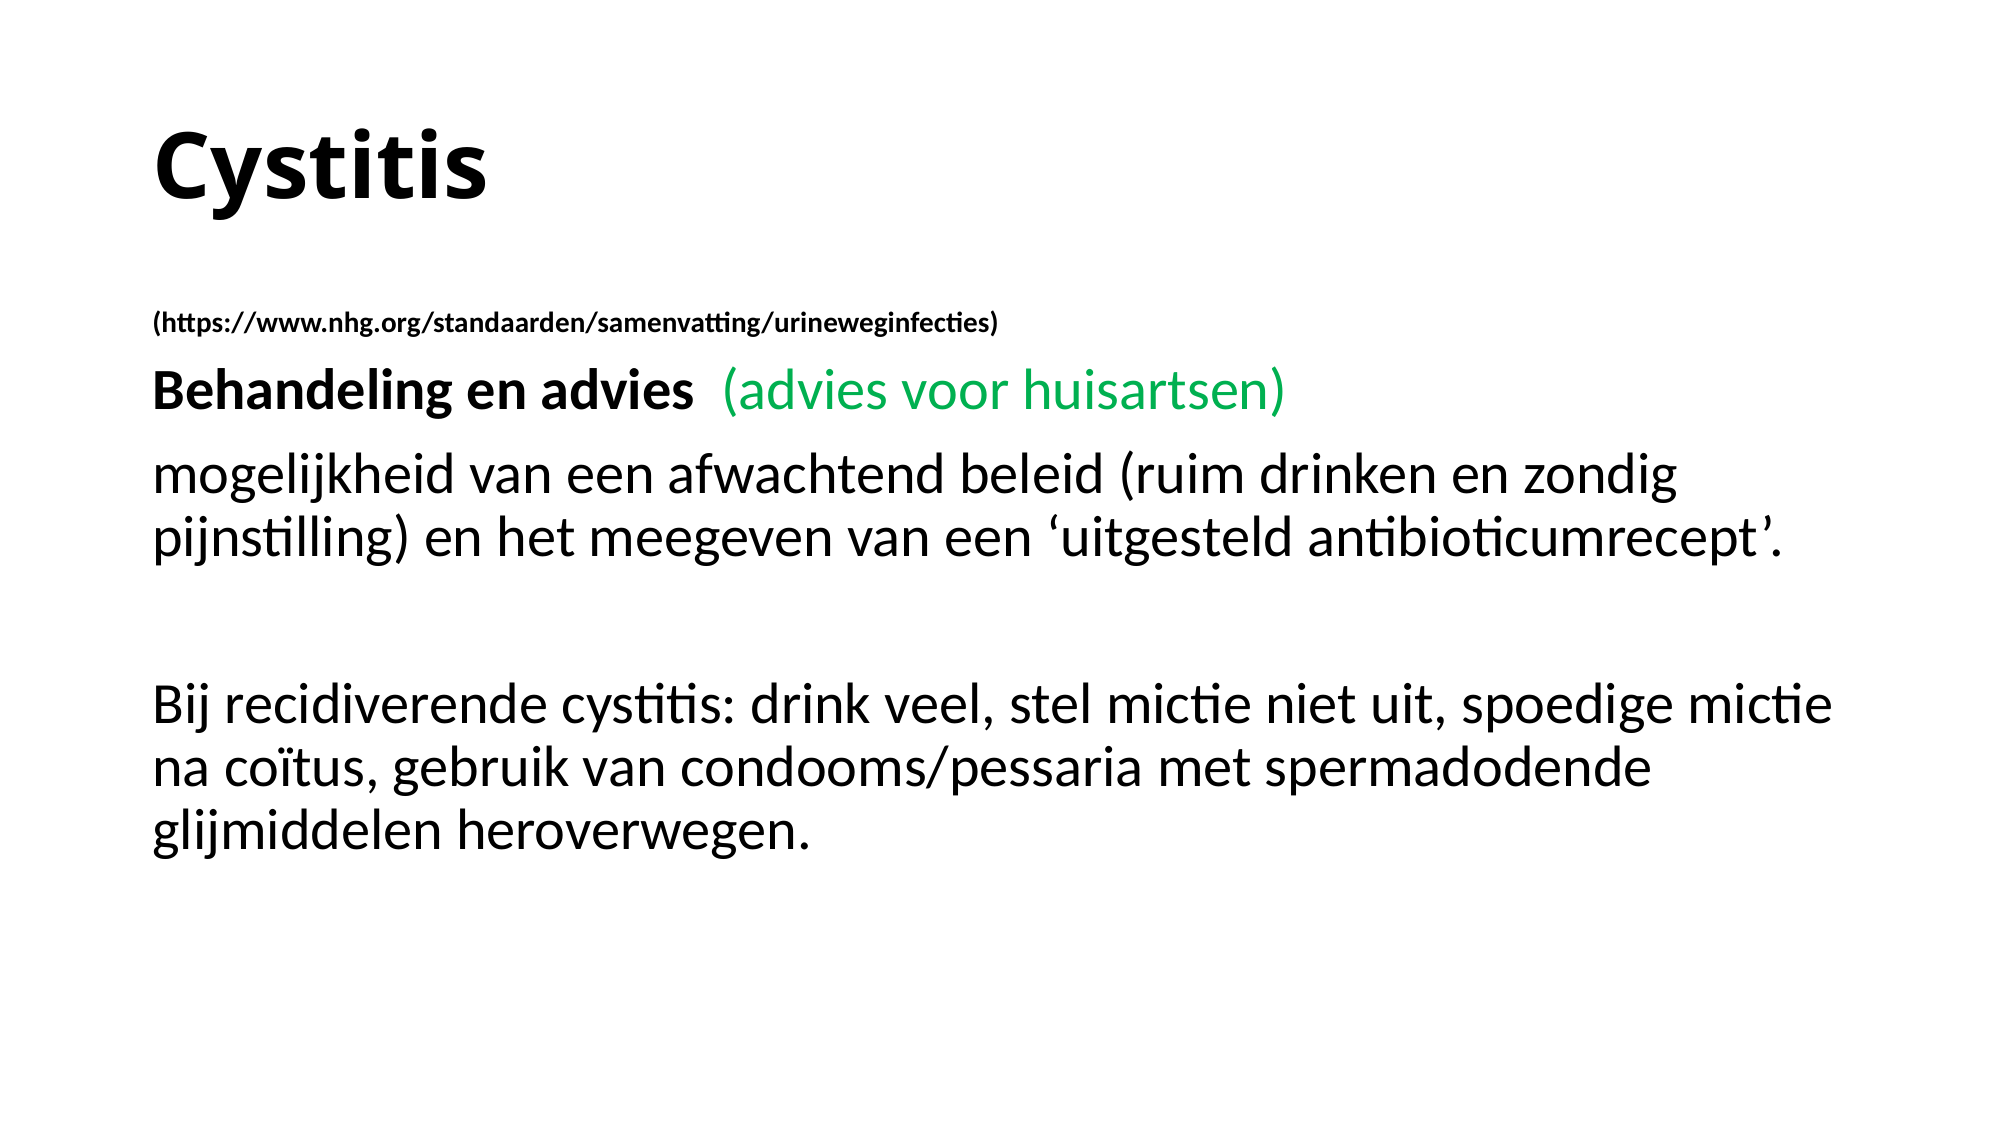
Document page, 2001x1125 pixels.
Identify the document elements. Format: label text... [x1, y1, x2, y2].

title Cystitis [137, 59, 1863, 278]
list (https://www.nhg.org/standaarden/samenvatting/urineweginfecties) Behandeling en advies (advies voor huisartsen) mogelijkheid van een afwachtend beleid (ruim drinken en zondig pijnstilling) en het meegeven van een ‘uitgesteld antibioticumrecept’. Bij recidiverende cystitis: drink veel, stel mictie niet uit, spoedige mictie na coïtus, gebruik van condooms/pessaria met spermadodende glijmiddelen heroverwegen. [137, 299, 1863, 1014]
